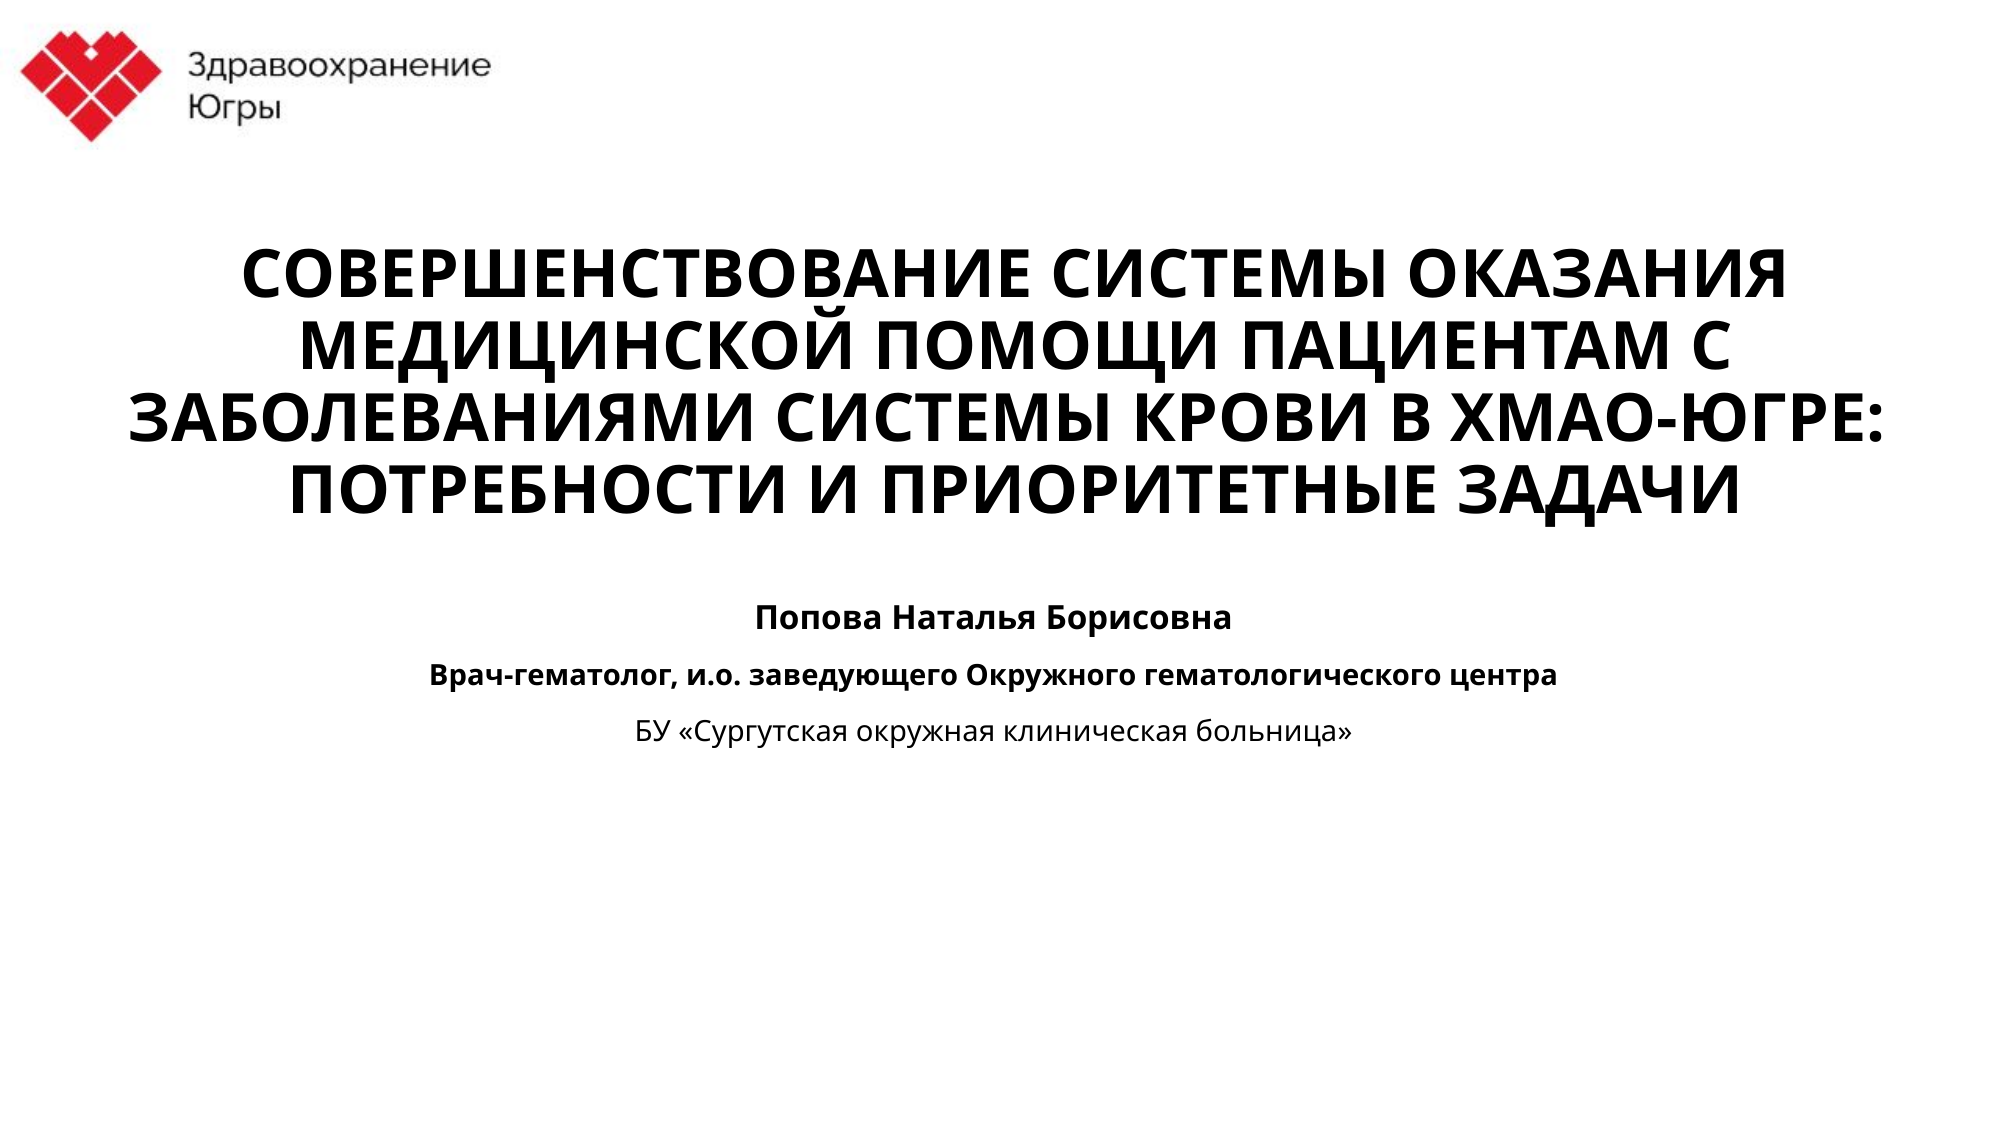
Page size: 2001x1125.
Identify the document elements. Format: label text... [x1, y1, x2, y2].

title СОВЕРШЕНСТВОВАНИЕ СИСТЕМЫ ОКАЗАНИЯ МЕДИЦИНСКОЙ ПОМОЩИ ПАЦИЕНТАМ С ЗАБОЛЕВАНИЯМИ СИСТЕМЫ КРОВИ В ХМАО-ЮГРЕ: ПОТРЕБНОСТИ И ПРИОРИТЕТНЫЕ ЗАДАЧИ [106, 216, 1926, 536]
picture [0, 0, 527, 164]
subtitle Попова Наталья Борисовна Врач-гематолог, и.о. заведующего Окружного гематологического центра БУ «Сургутская окружная клиническая больница» [243, 588, 1744, 954]
